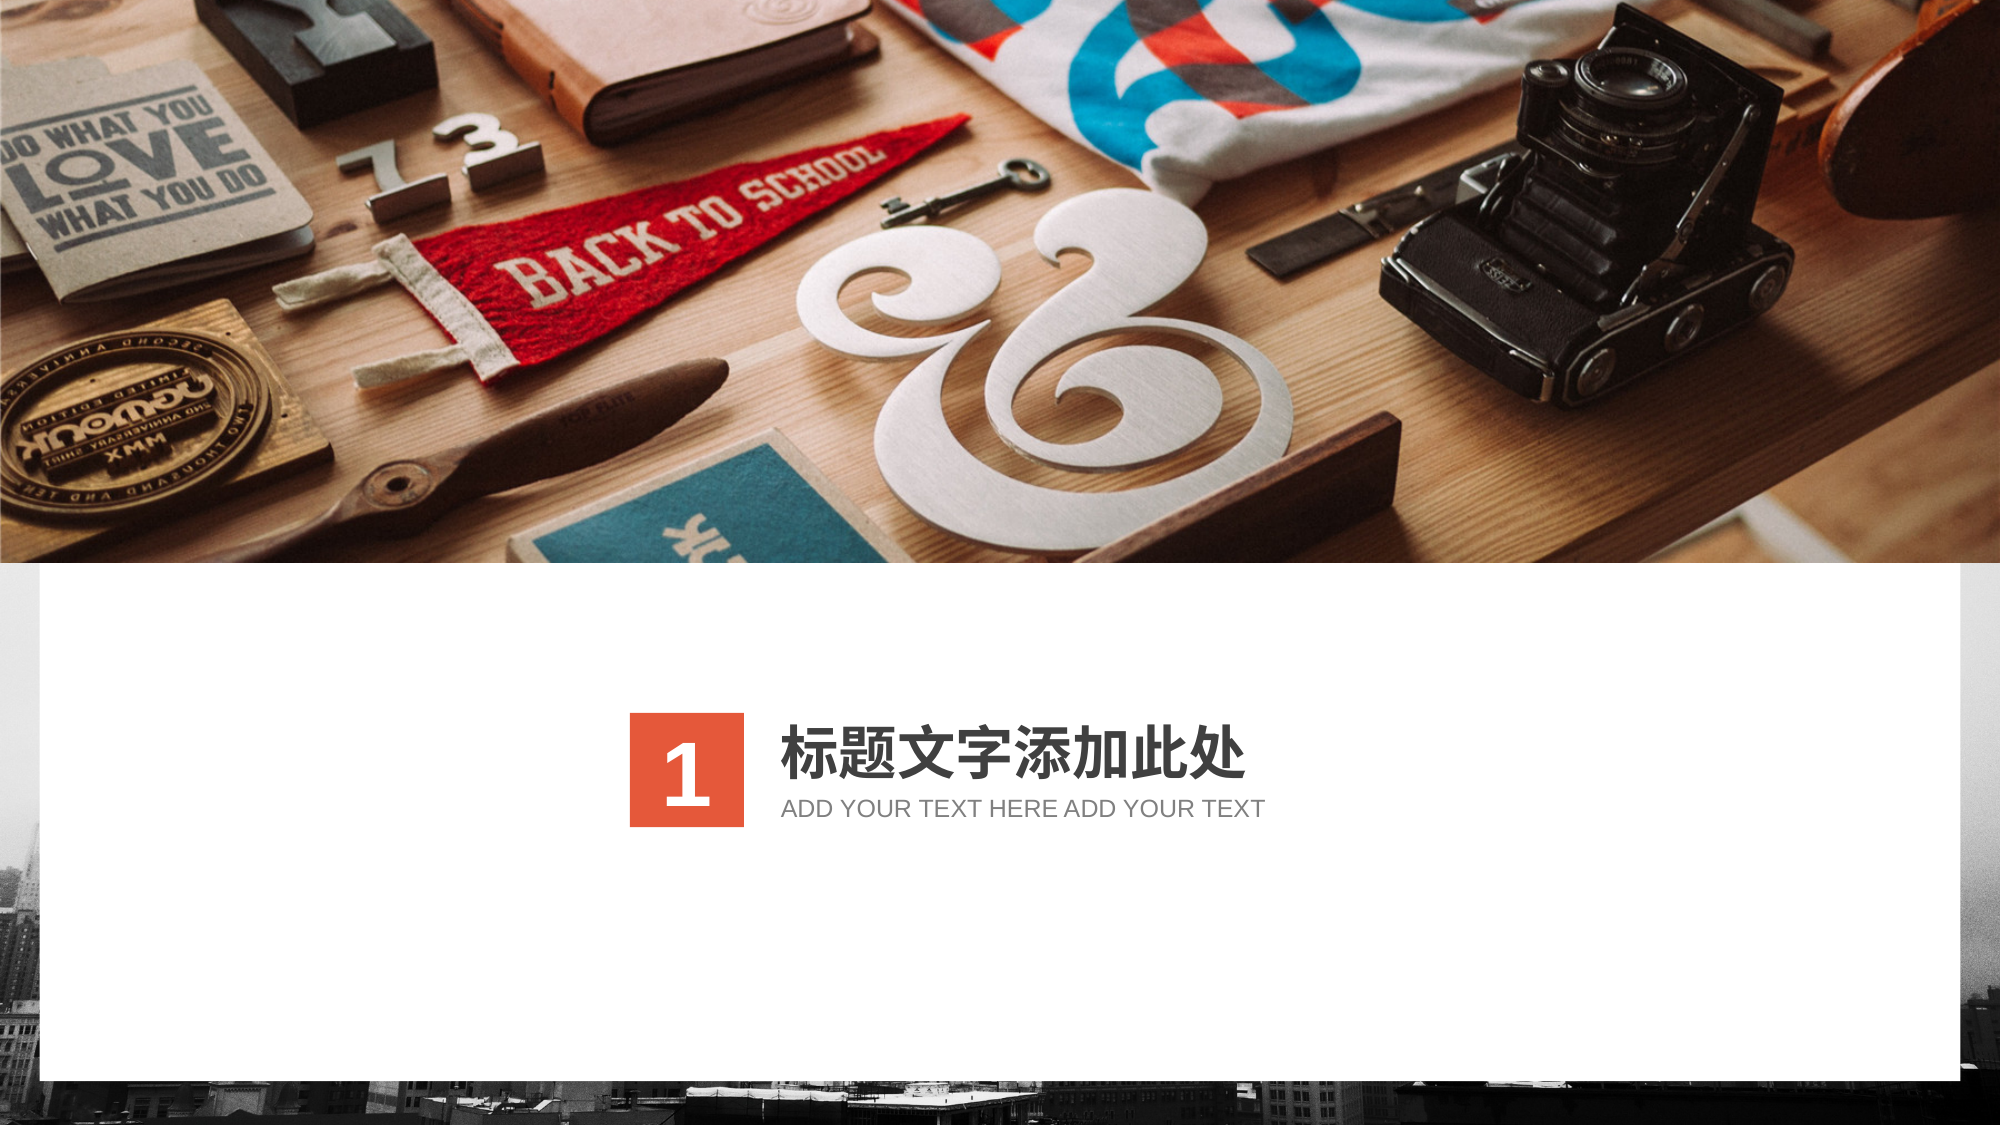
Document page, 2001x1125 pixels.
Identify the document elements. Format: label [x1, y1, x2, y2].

picture [0, 0, 2000, 1125]
text_box [629, 709, 1371, 831]
